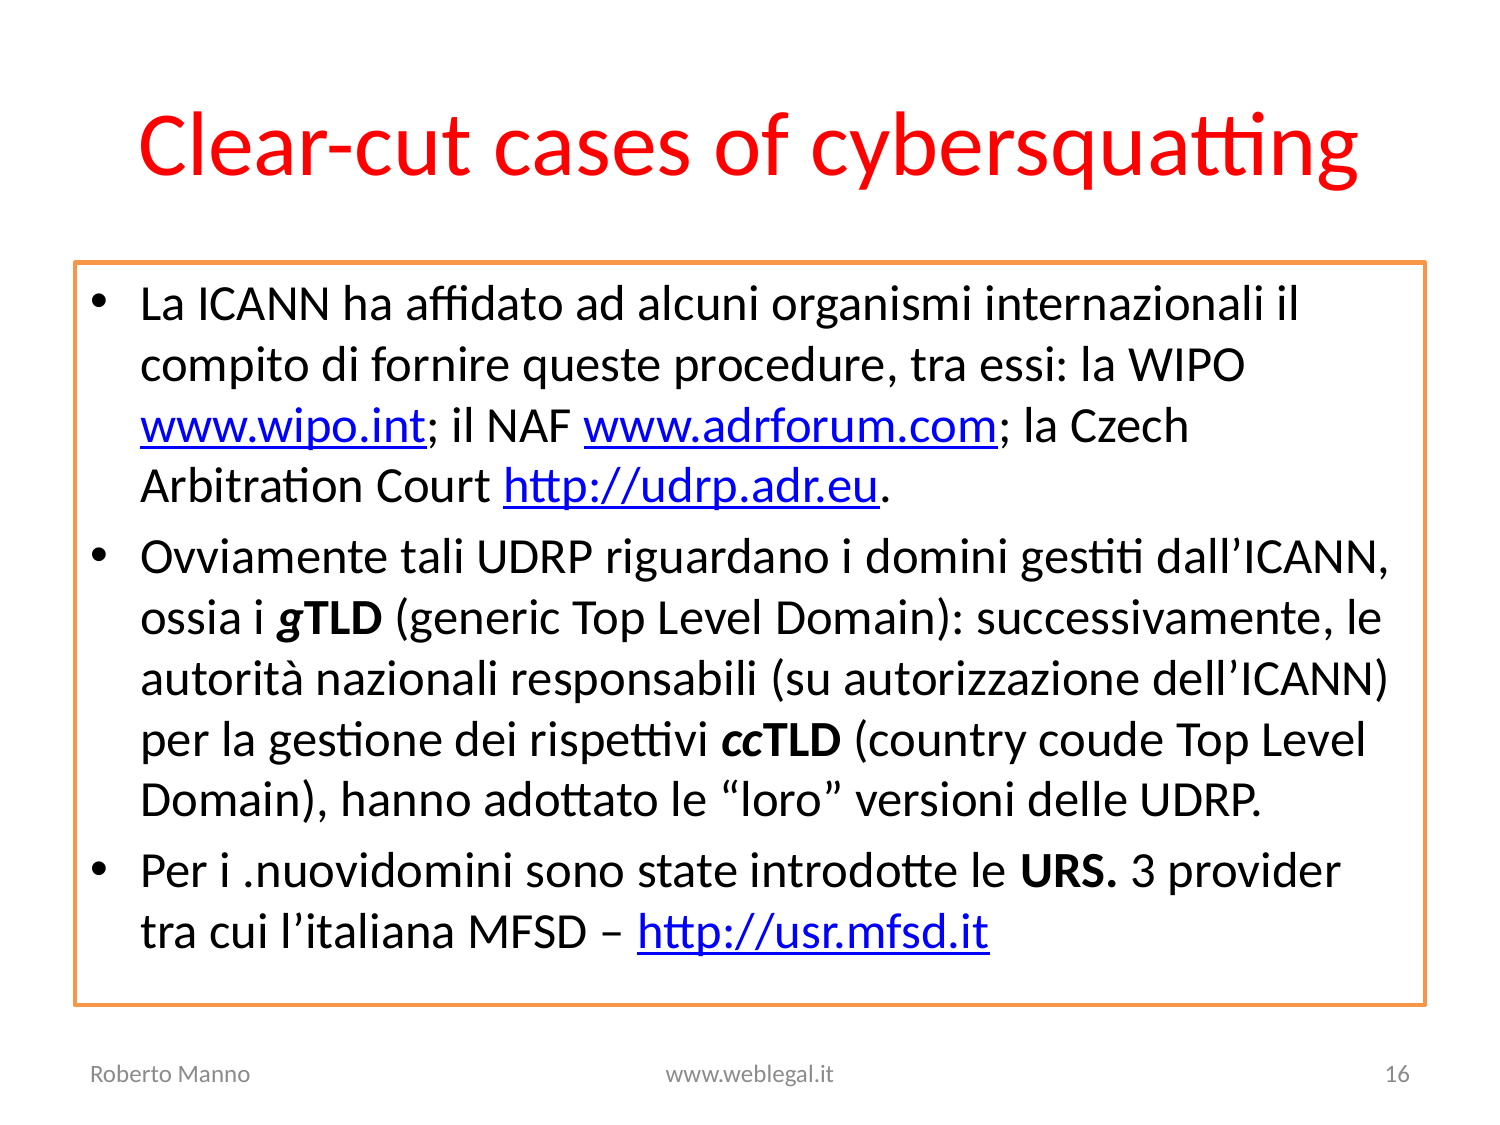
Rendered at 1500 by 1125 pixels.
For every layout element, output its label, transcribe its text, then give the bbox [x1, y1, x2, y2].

list La ICANN ha affidato ad alcuni organismi internazionali il compito di fornire queste procedure, tra essi: la WIPO www.wipo.int; il NAF www.adrforum.com; la Czech Arbitration Court http://udrp.adr.eu. Ovviamente tali UDRP riguardano i domini gestiti dall’ICANN, ossia i gTLD (generic Top Level Domain): successivamente, le autorità nazionali responsabili (su autorizzazione dell’ICANN) per la gestione dei rispettivi ccTLD (country coude Top Level Domain), hanno adottato le “loro” versioni delle UDRP. Per i .nuovidomini sono state introdotte le URS. 3 provider tra cui l’italiana MFSD – http://usr.mfsd.it [73, 260, 1427, 1007]
footer www.weblegal.it [512, 1042, 988, 1103]
slide_number 16 [1074, 1042, 1425, 1103]
title Clear-cut cases of cybersquatting [75, 45, 1425, 233]
slide_number Roberto Manno [75, 1042, 425, 1103]
